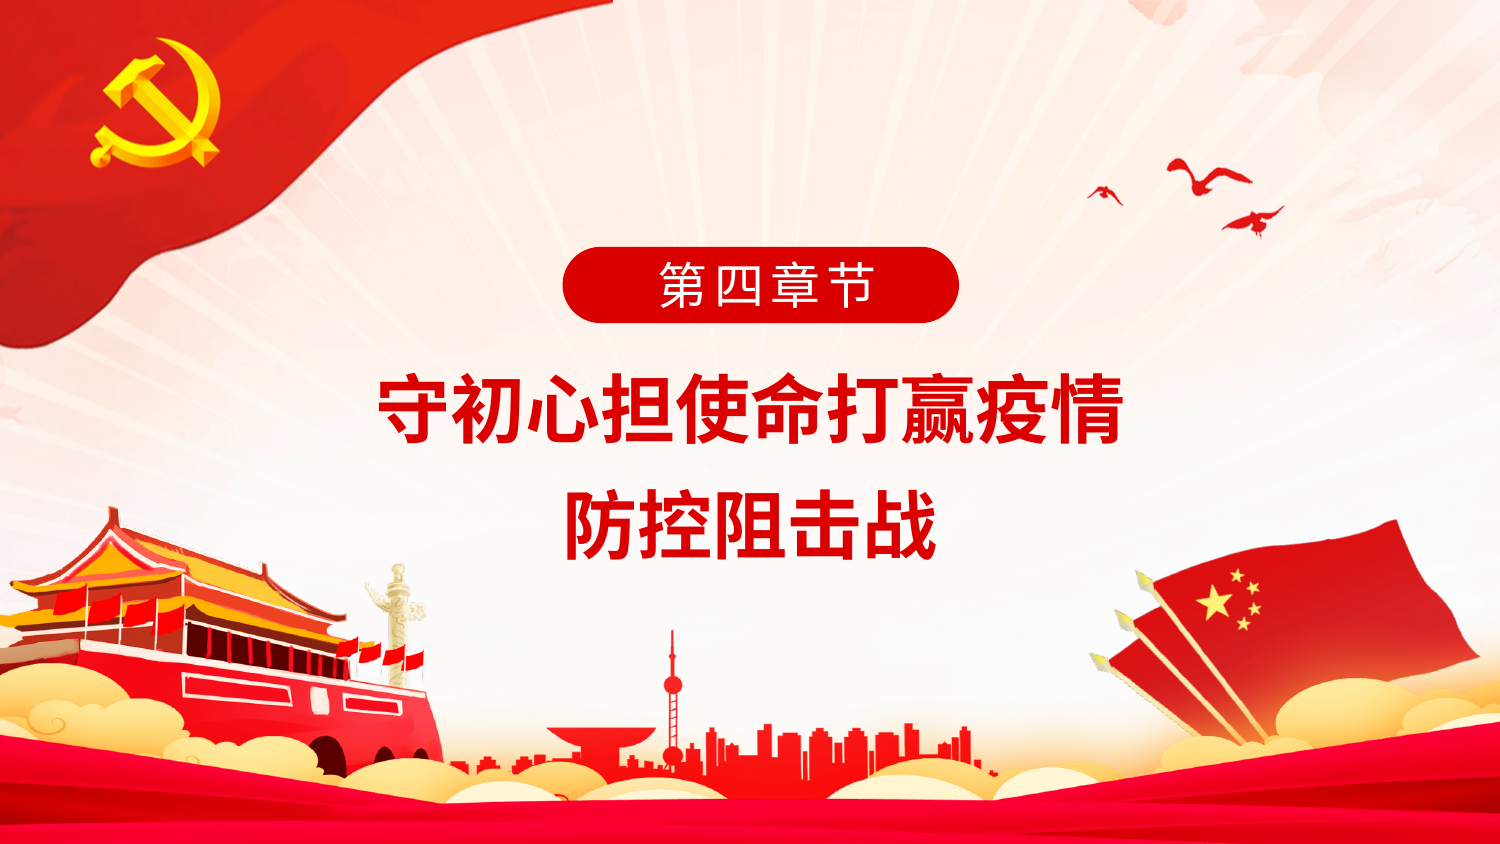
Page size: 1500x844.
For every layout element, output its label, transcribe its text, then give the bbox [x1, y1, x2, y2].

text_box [562, 246, 960, 324]
picture [0, 0, 1500, 844]
text_box 守初心担使命打赢疫情 防控阻击战 [262, 327, 1238, 463]
